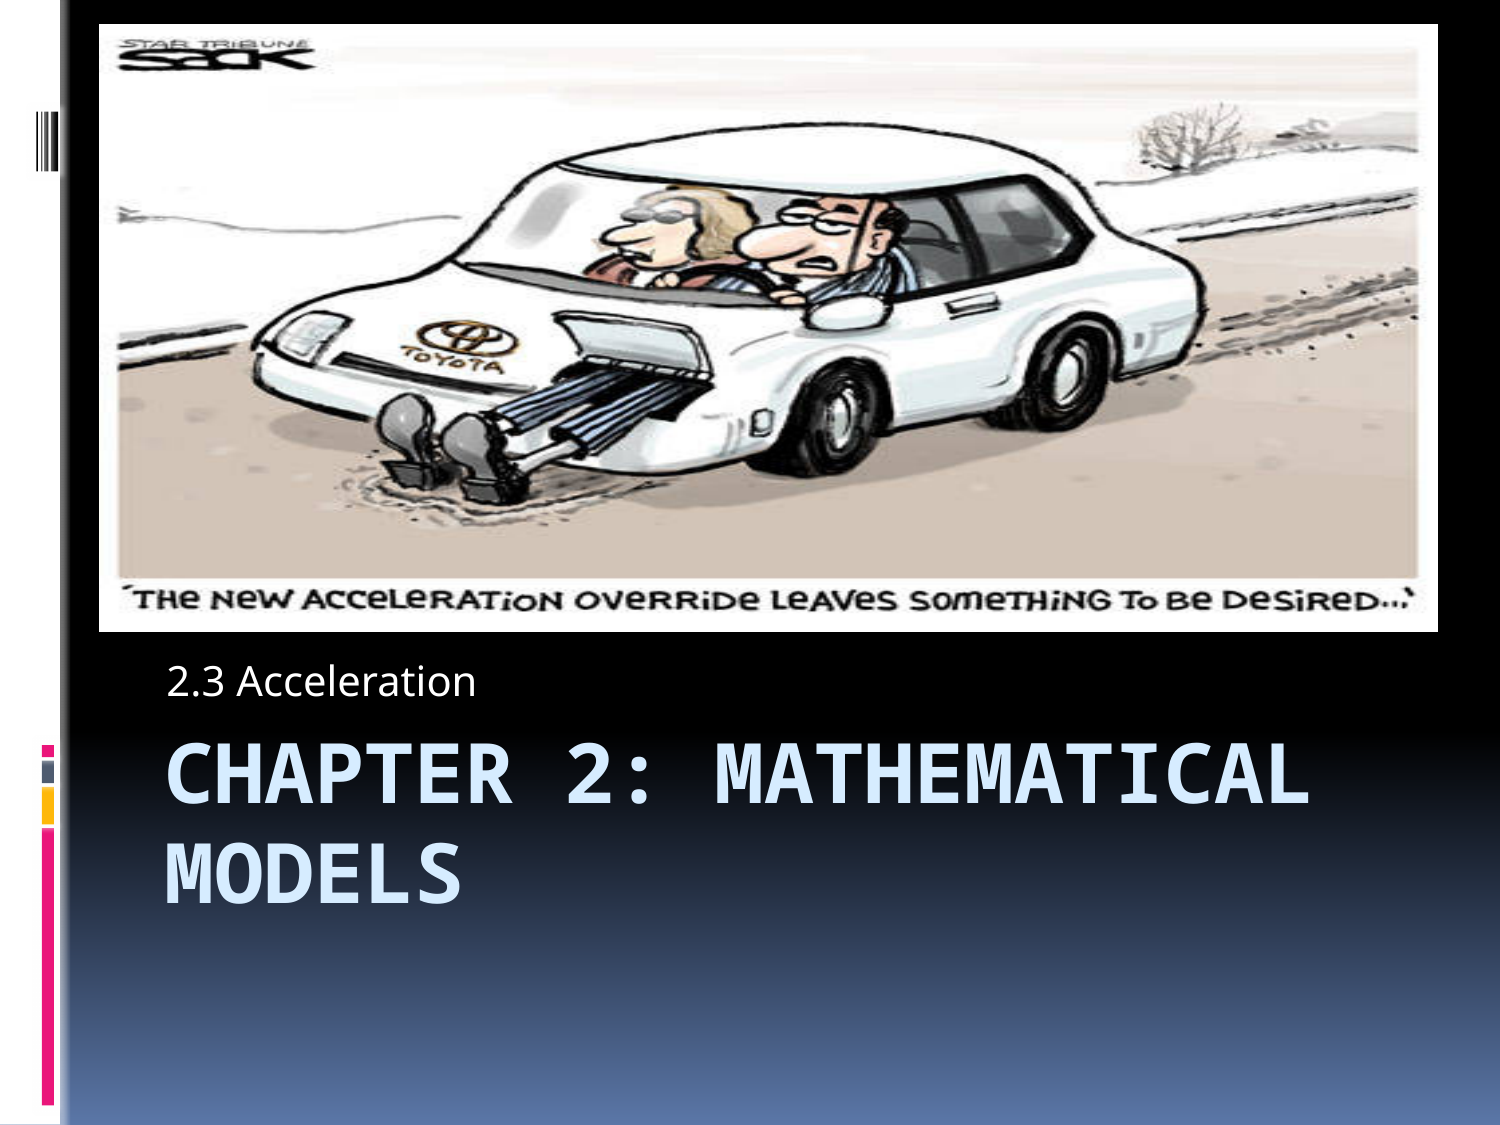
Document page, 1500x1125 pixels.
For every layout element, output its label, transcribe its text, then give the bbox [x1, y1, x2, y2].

subtitle 2.3 Acceleration [150, 642, 1425, 713]
title Chapter 2: Mathematical Models [150, 713, 1425, 1037]
picture [99, 24, 1438, 632]
